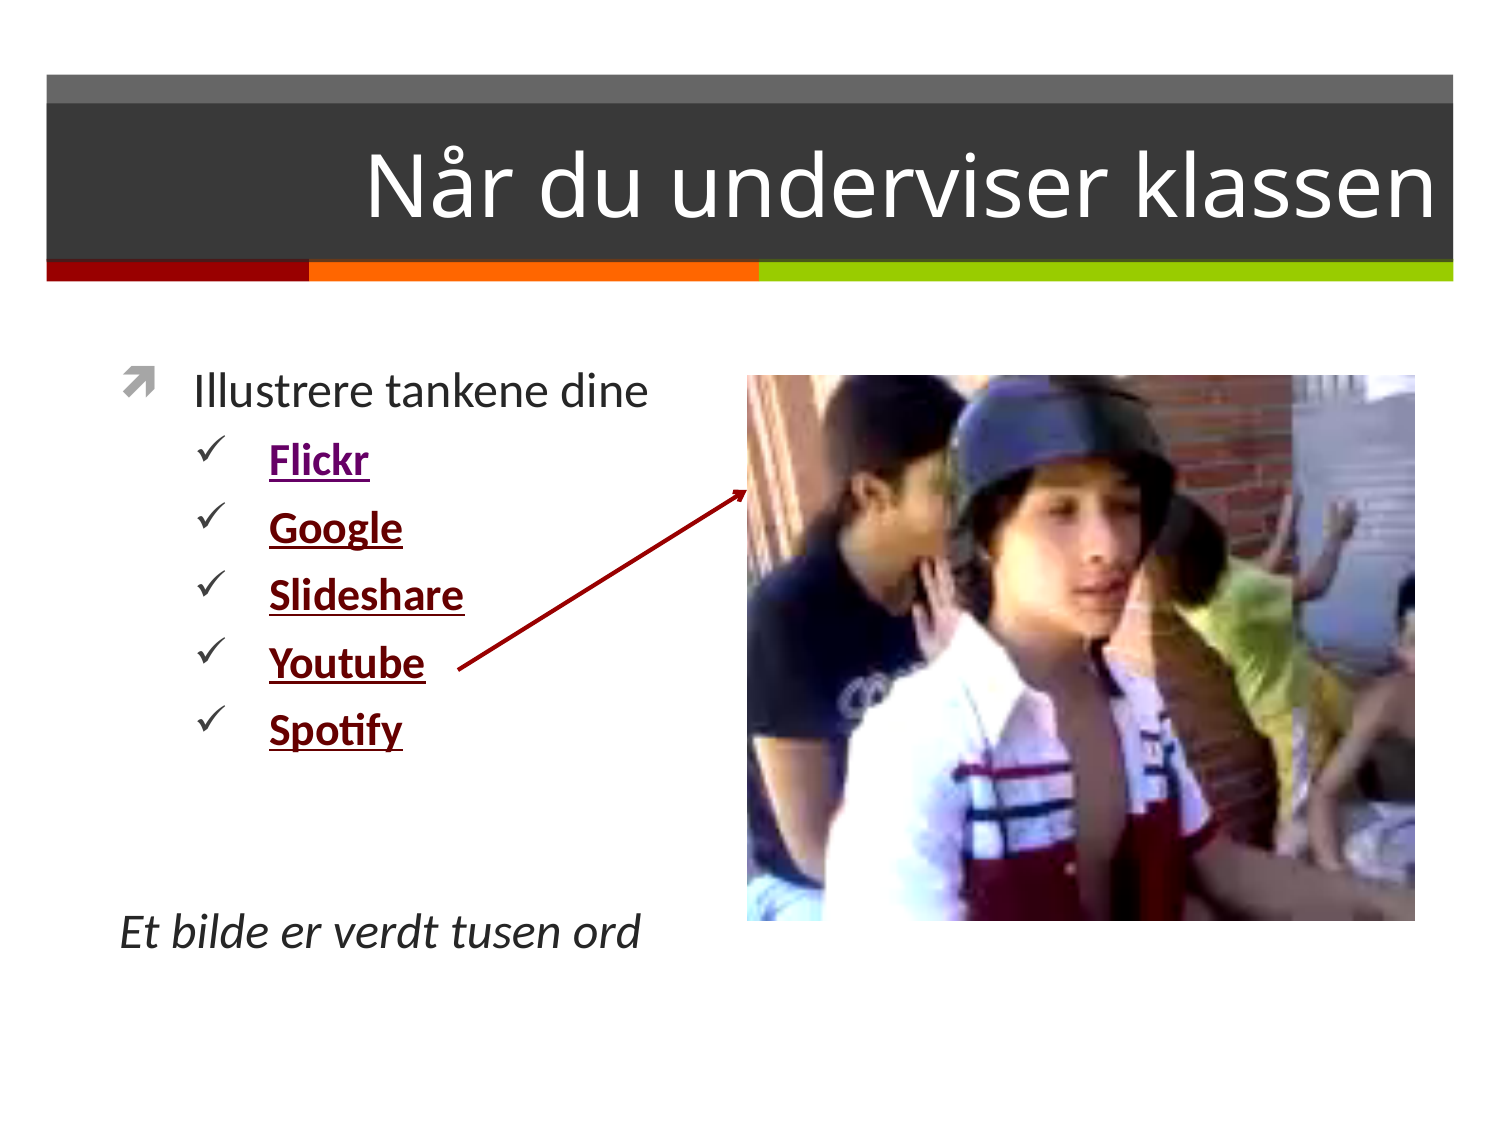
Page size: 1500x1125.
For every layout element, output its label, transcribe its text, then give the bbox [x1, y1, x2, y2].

list Illustrere tankene dine Flickr Google Slideshare Youtube Spotify Et bilde er verdt tusen ord [104, 350, 1454, 1005]
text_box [457, 489, 748, 671]
title Når du underviser klassen [46, 103, 1454, 263]
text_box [746, 374, 1416, 923]
